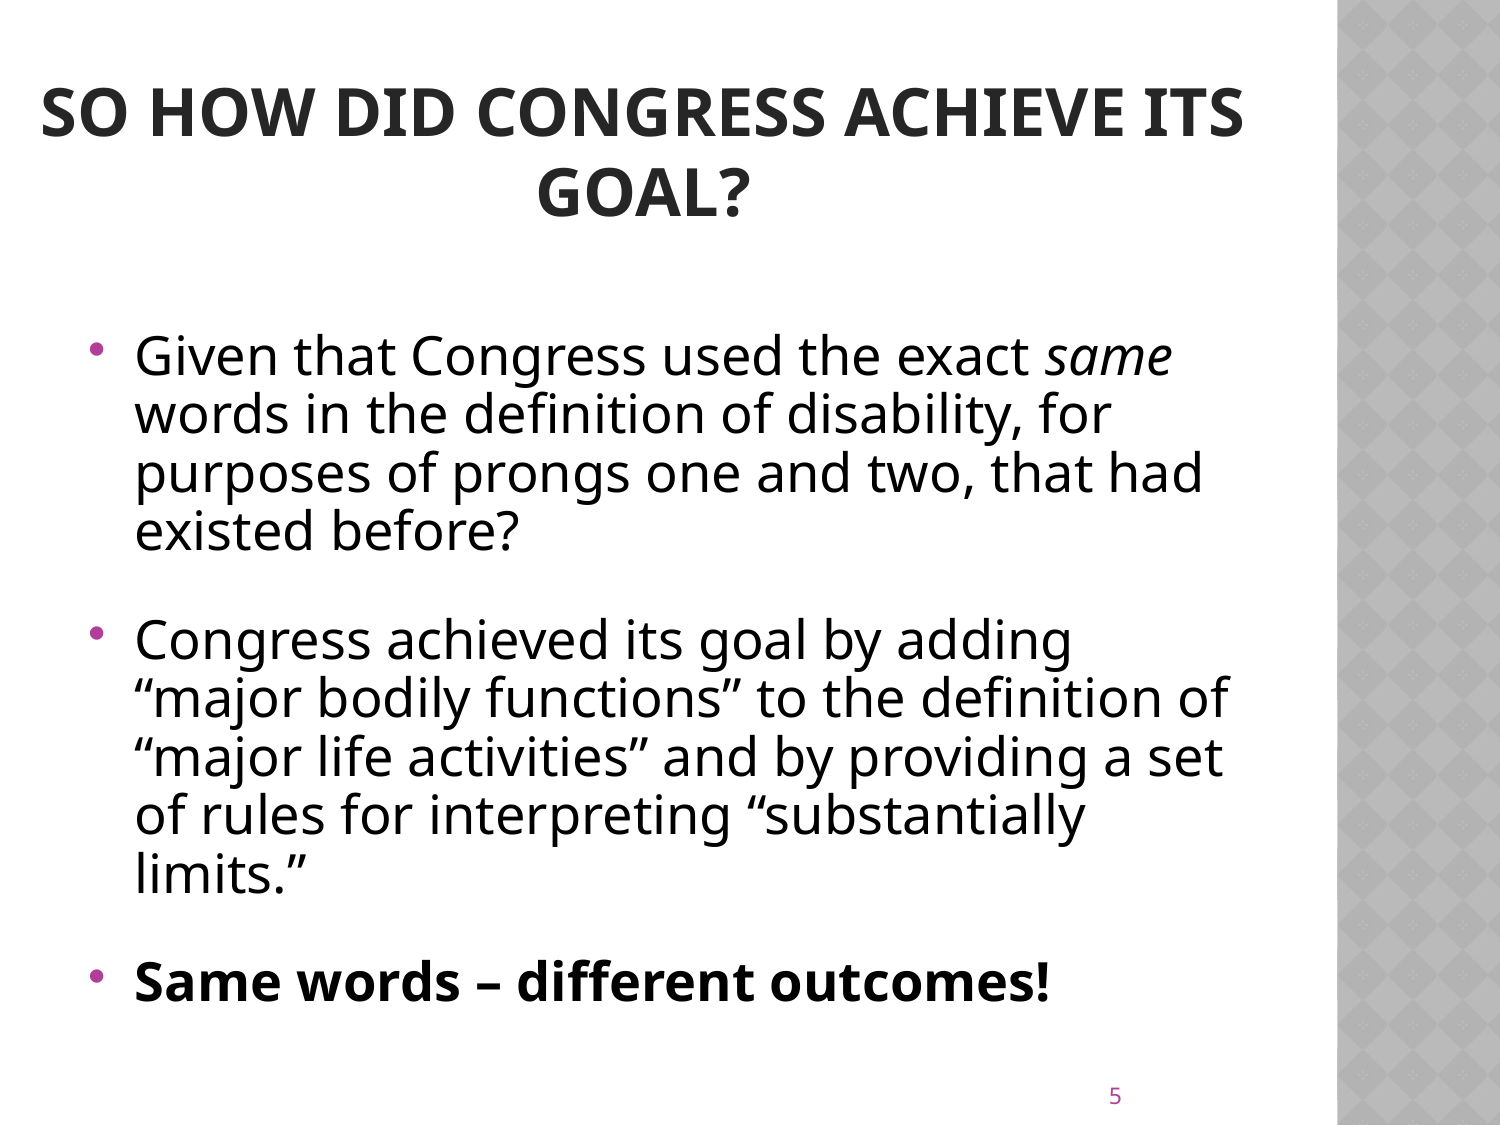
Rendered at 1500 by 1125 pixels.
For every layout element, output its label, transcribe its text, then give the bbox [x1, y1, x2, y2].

list Given that Congress used the exact same words in the definition of disability, for purposes of prongs one and two, that had existed before? Congress achieved its goal by adding “major bodily functions” to the definition of “major life activities” and by providing a set of rules for interpreting “substantially limits.” Same words – different outcomes! [74, 320, 1263, 1125]
slide_number 5 [1025, 1075, 1123, 1113]
title So how did congress Achieve its Goal? [24, 43, 1263, 230]
